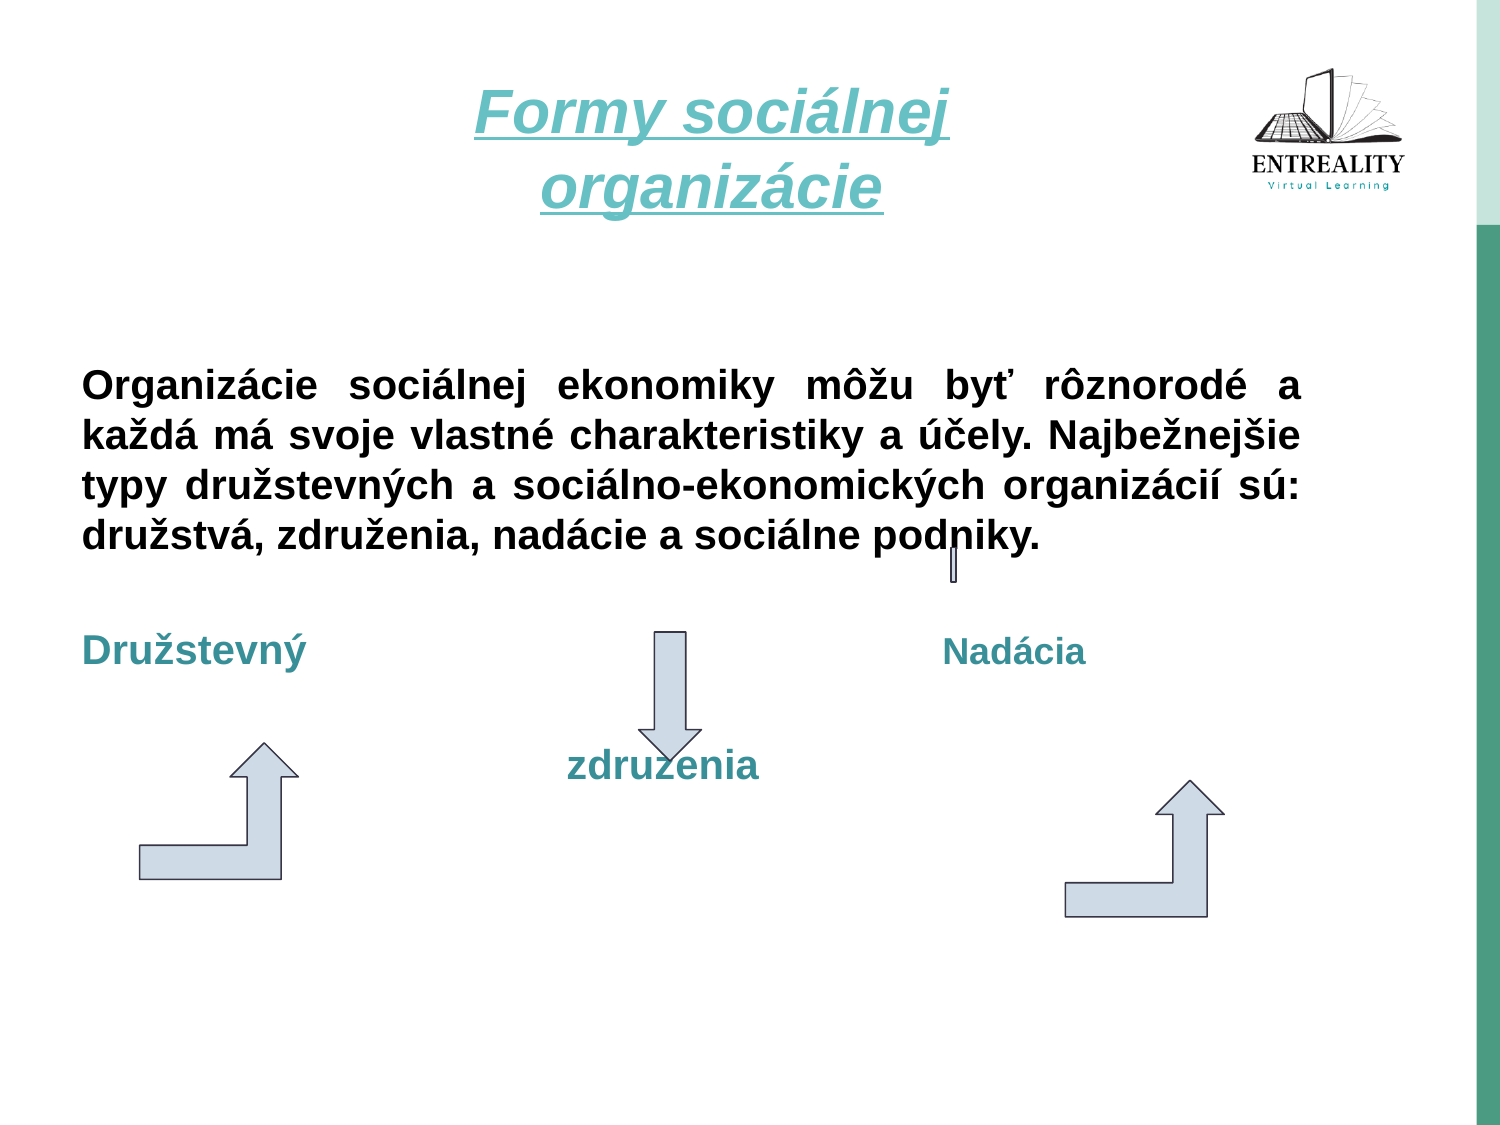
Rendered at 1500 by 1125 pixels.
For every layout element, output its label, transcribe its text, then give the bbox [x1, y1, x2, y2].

list Organizácie sociálnej ekonomiky môžu byť rôznorodé a každá má svoje vlastné charakteristiky a účely. Najbežnejšie typy družstevných a sociálno-ekonomických organizácií sú: družstvá, združenia, nadácie a sociálne podniky. Družstevný Nadácia združenia [66, 292, 1317, 1010]
picture [1198, 0, 1458, 259]
text_box [1065, 780, 1225, 917]
text_box [638, 632, 702, 762]
text_box [951, 547, 957, 583]
text_box [139, 742, 299, 880]
title Formy sociálnej organizácie [372, 42, 1052, 229]
